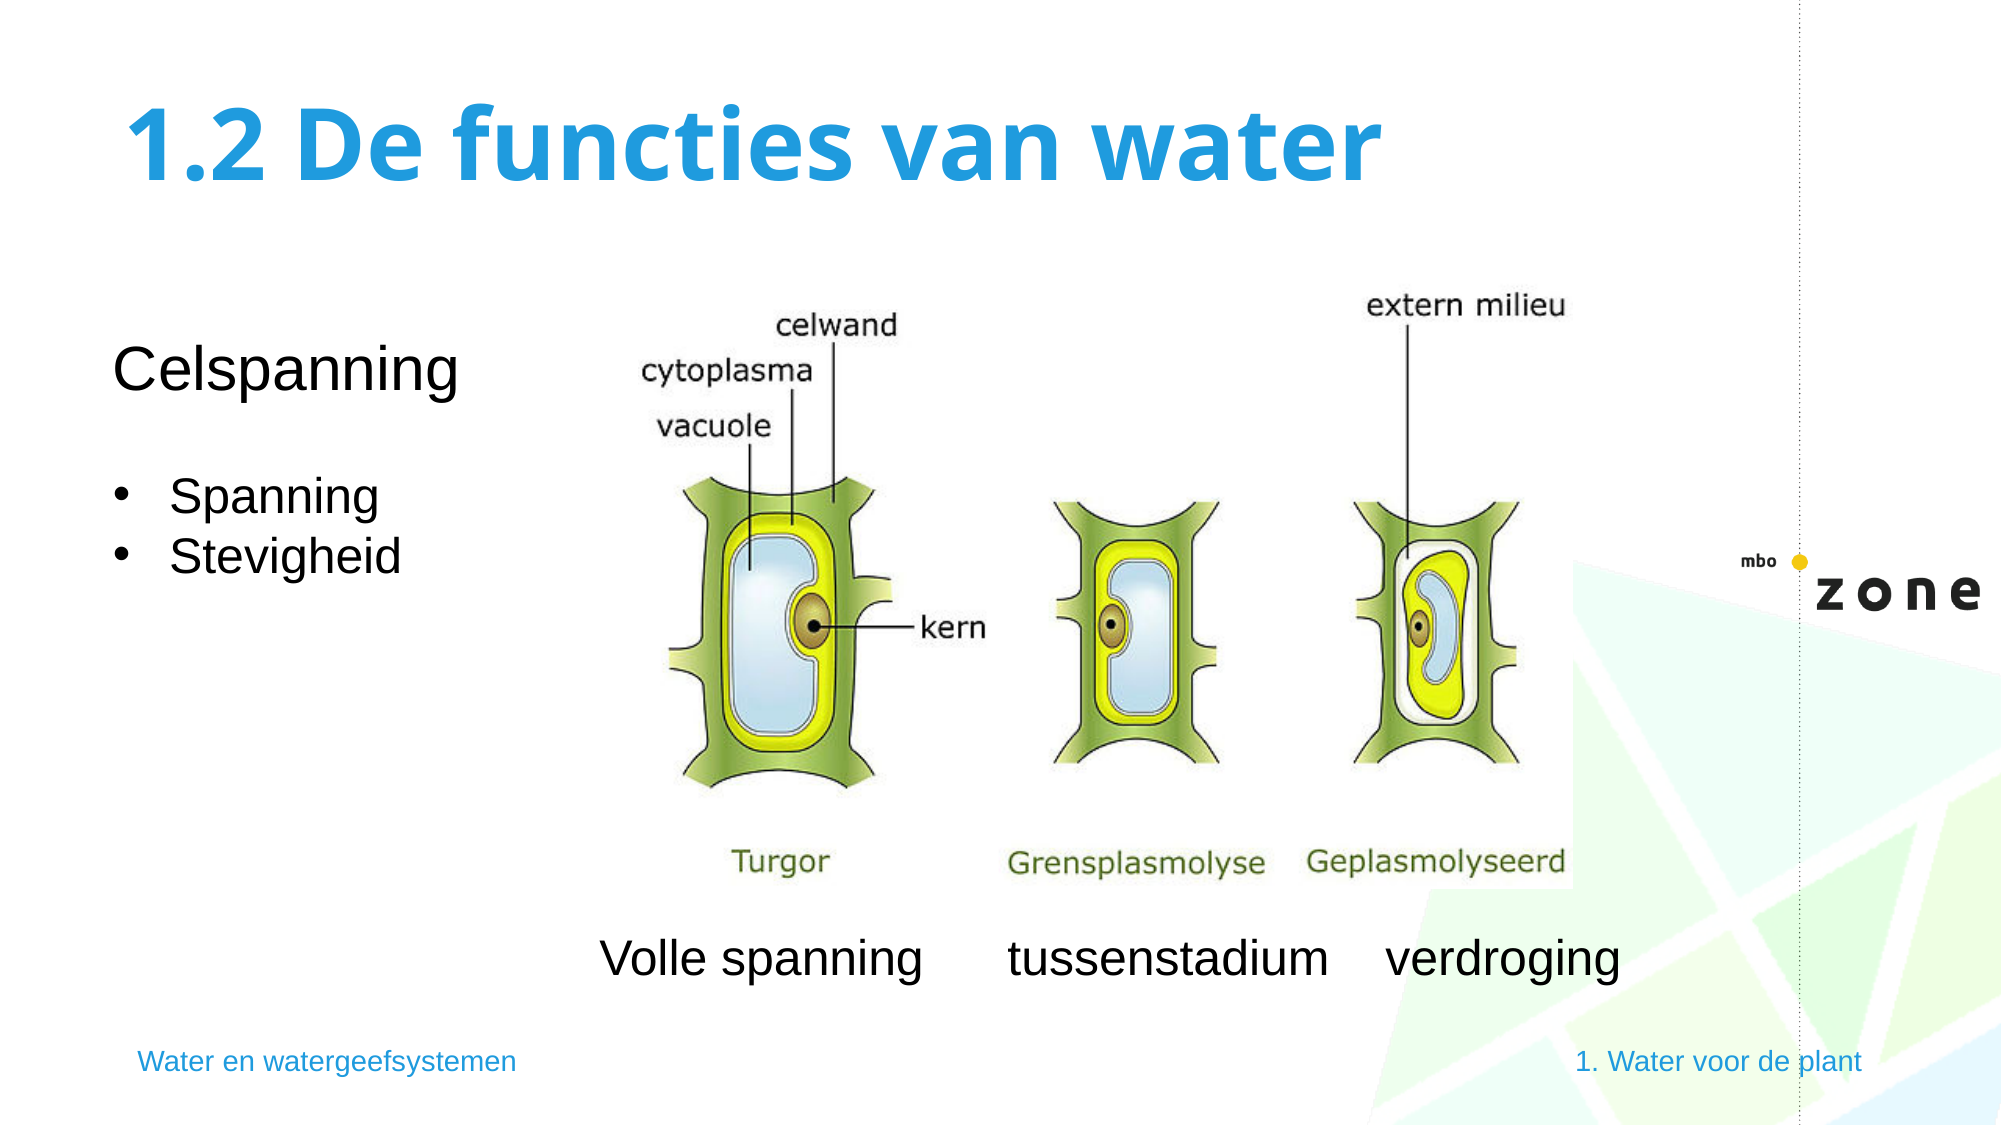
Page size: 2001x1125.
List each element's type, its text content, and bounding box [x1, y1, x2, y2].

title 1.2 De functies van water [124, 94, 1607, 272]
picture [638, 236, 1573, 889]
list 1. Water voor de plant [1412, 1042, 1863, 1103]
picture [1596, 0, 2001, 1125]
list Water en watergeefsystemen [137, 1042, 639, 1103]
text_box Volle spanning tussenstadium verdroging [584, 917, 1638, 993]
text_box Celspanning Spanning Stevigheid [98, 320, 498, 591]
